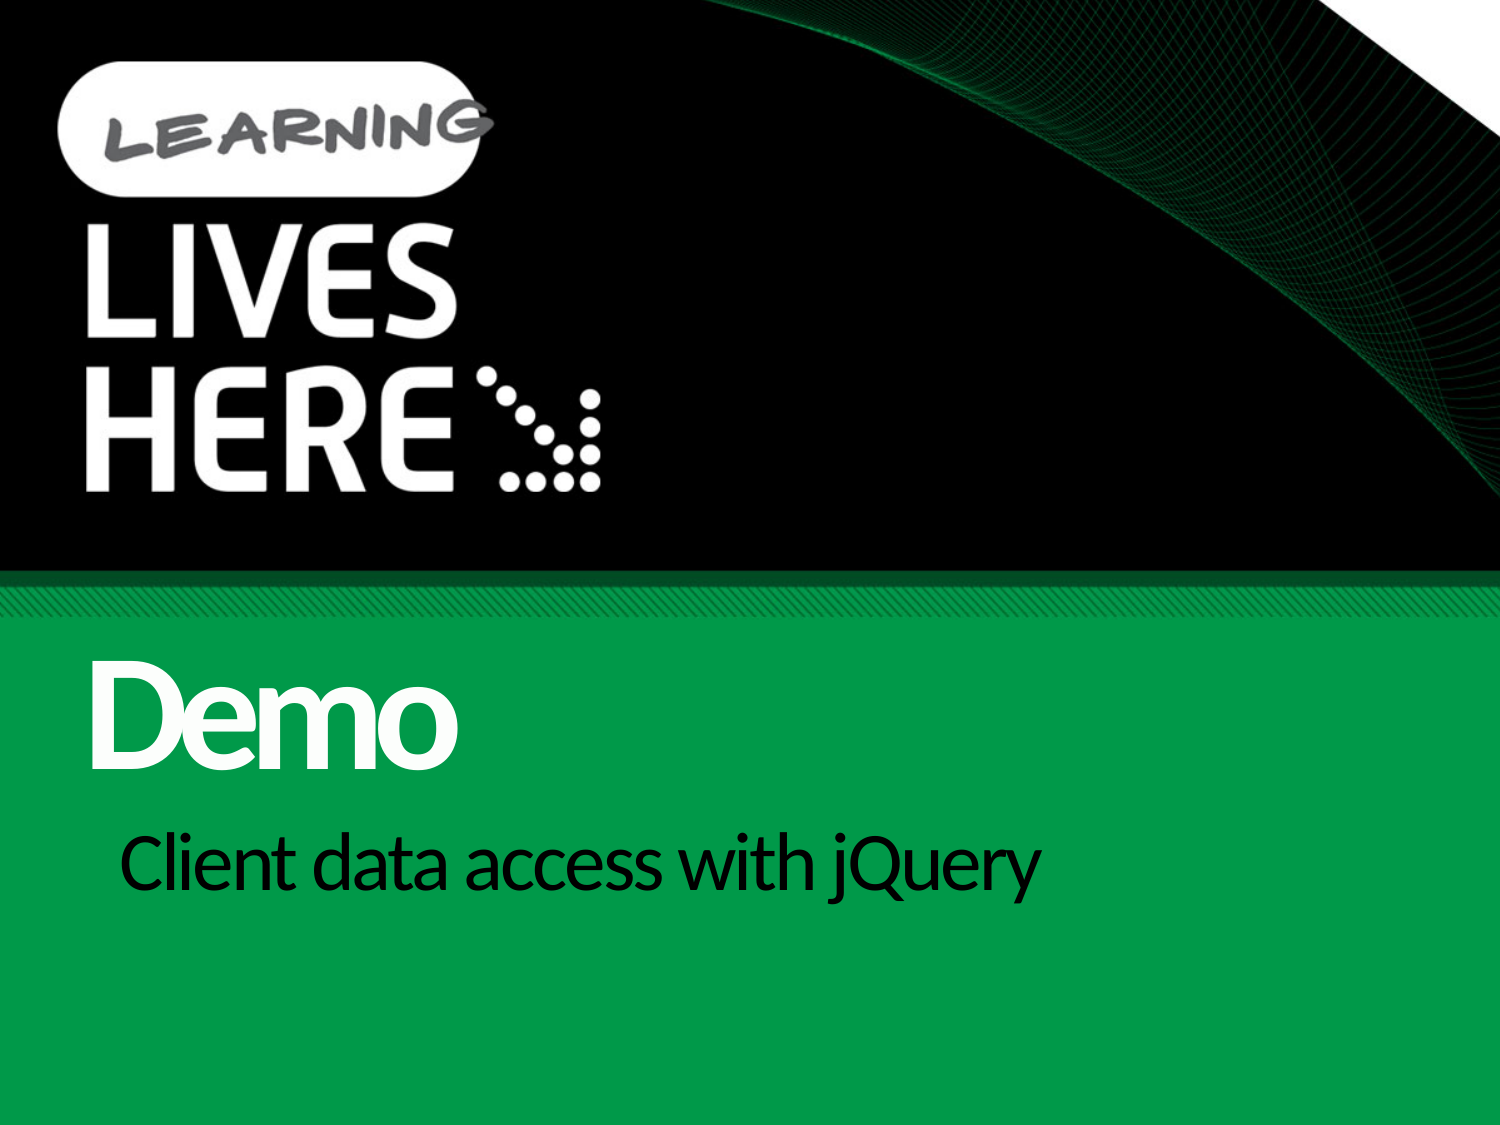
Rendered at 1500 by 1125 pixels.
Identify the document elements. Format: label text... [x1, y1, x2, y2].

title Client data access with jQuery [119, 818, 1375, 943]
list Demo [83, 625, 1344, 800]
picture [0, 0, 1500, 1125]
